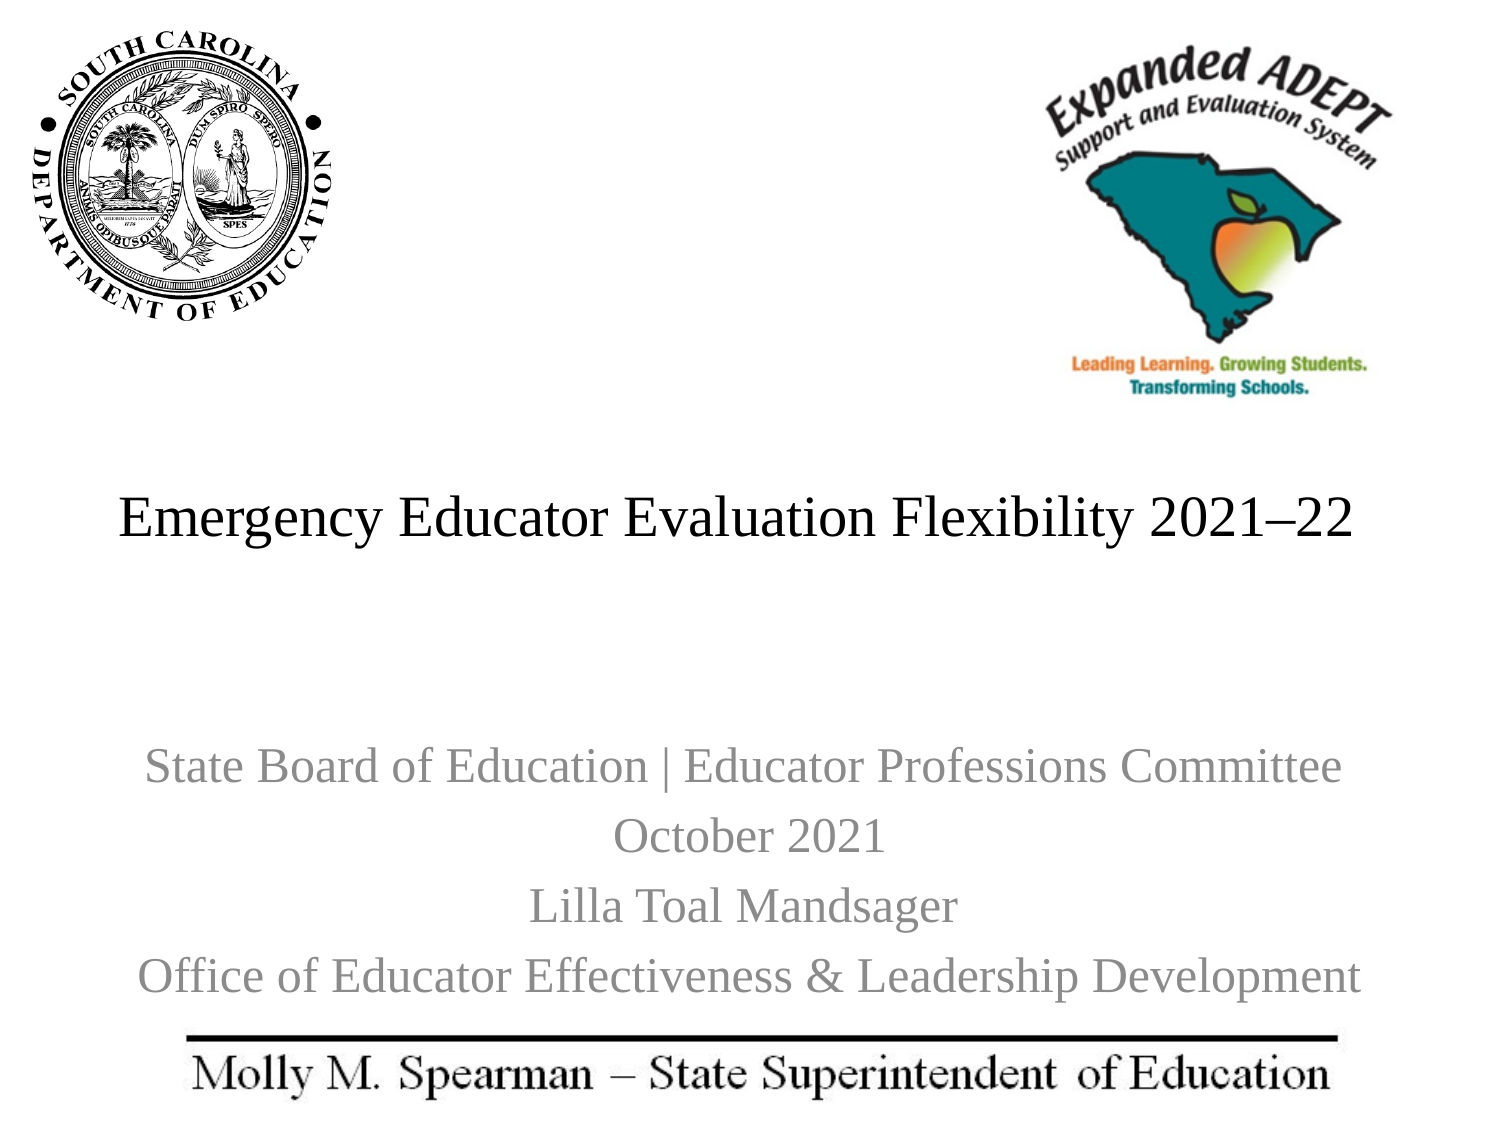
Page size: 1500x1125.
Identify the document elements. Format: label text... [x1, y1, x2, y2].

picture [1024, 26, 1413, 415]
title Emergency Educator Evaluation Flexibility 2021–22 [99, 362, 1375, 579]
picture [146, 1015, 1360, 1124]
picture [24, 24, 341, 325]
subtitle State Board of Education | Educator Professions Committee October 2021 Lilla Toal Mandsager Office of Educator Effectiveness & Leadership Development [112, 725, 1388, 975]
